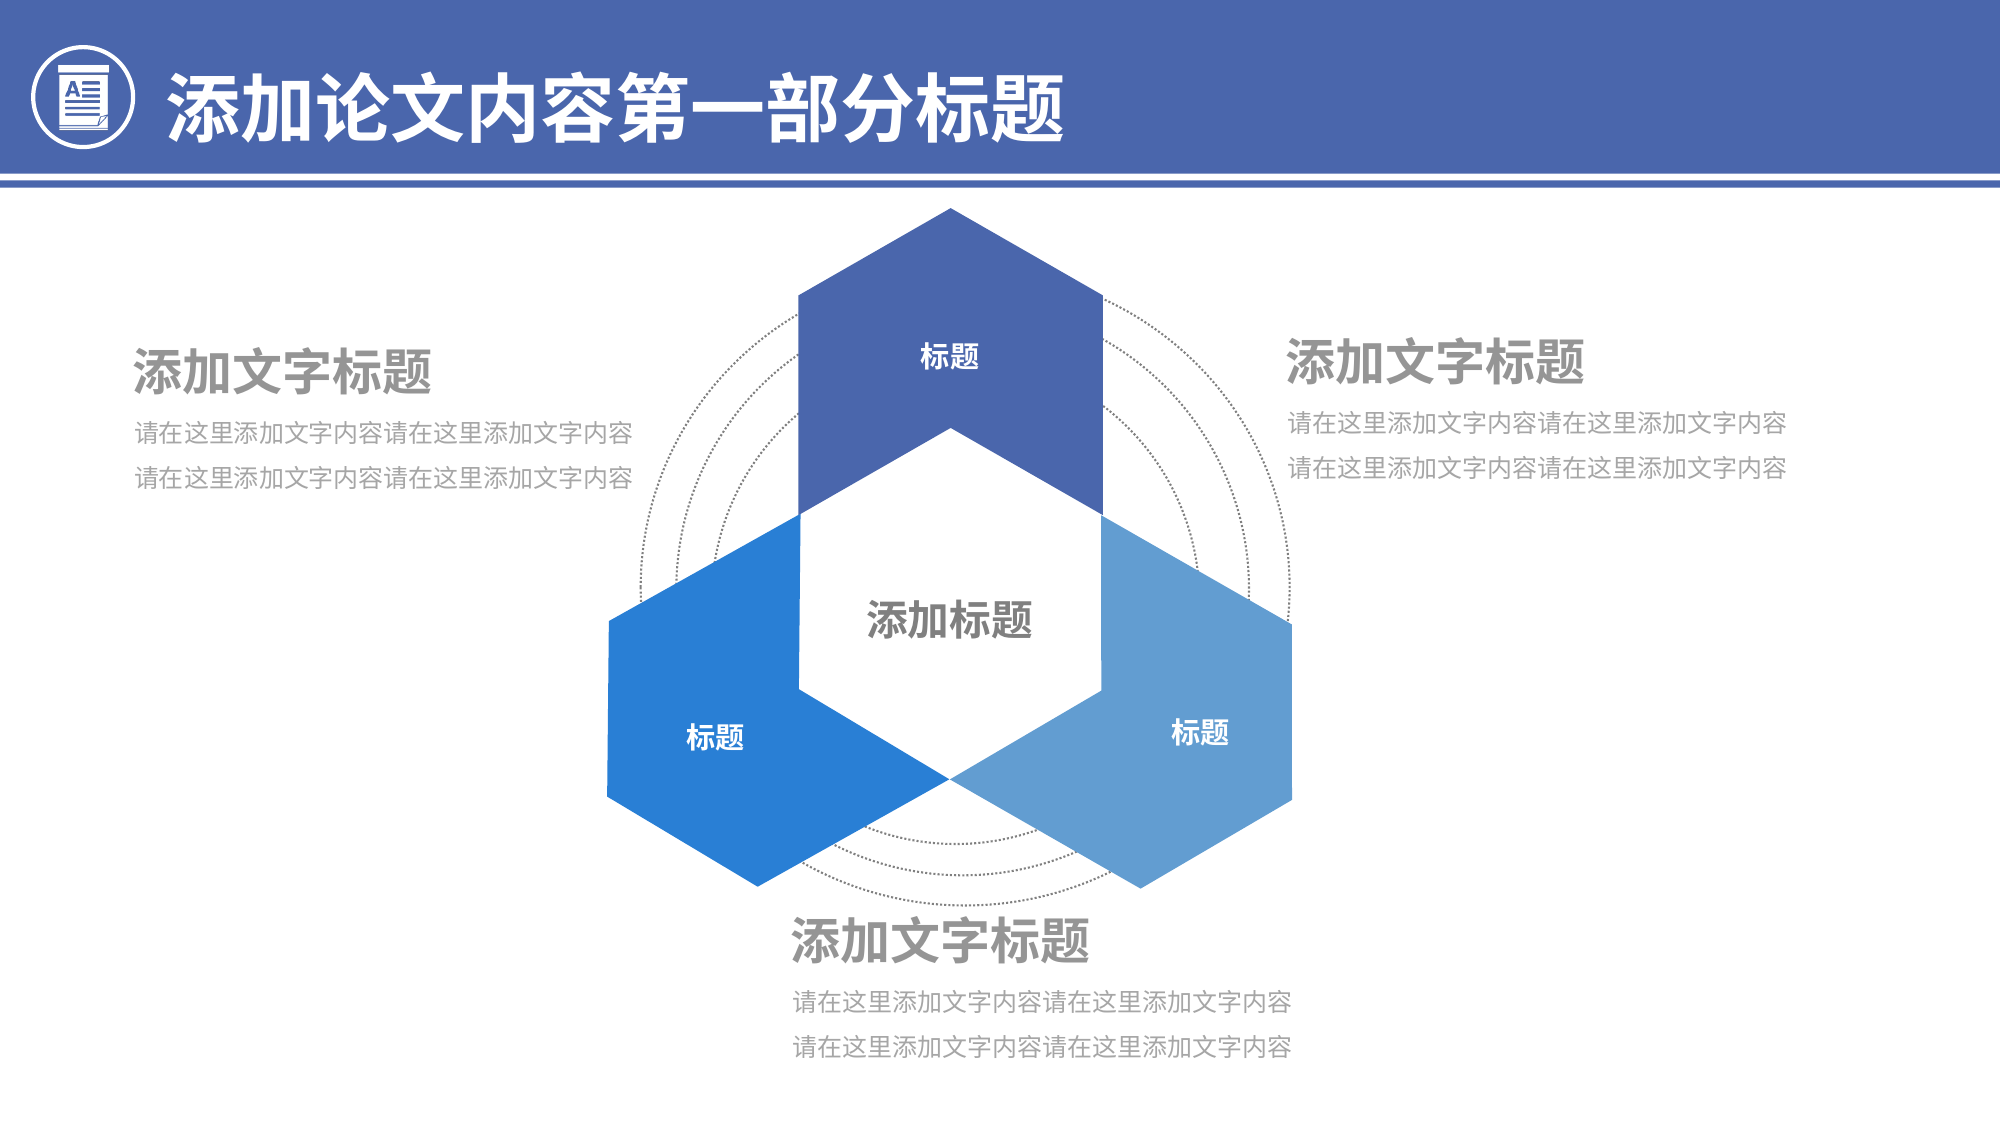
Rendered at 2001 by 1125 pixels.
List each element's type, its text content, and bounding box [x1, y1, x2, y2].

text_box [676, 366, 798, 582]
text_box [834, 827, 1076, 876]
text_box 添加文字标题 [775, 895, 1249, 984]
text_box 添加论文内容第一部分标题 [150, 9, 1088, 160]
text_box [0, 179, 2000, 189]
text_box 添加标题 [797, 586, 1102, 651]
text_box 请在这里添加文字内容请在这里添加文字内容请在这里添加文字内容请在这里添加文字内容 [119, 395, 668, 525]
text_box 标题 [1095, 706, 1286, 757]
text_box [949, 515, 1293, 889]
text_box [607, 515, 949, 887]
text_box [802, 845, 1111, 895]
text_box [1103, 348, 1250, 599]
text_box [800, 429, 1101, 586]
text_box [798, 381, 1103, 516]
text_box [714, 414, 798, 561]
text_box [798, 208, 1103, 331]
text_box 标题 [782, 331, 1118, 381]
text_box [1103, 298, 1290, 621]
text_box [640, 314, 798, 602]
text_box [1103, 405, 1198, 570]
text_box [866, 780, 1037, 845]
text_box 添加文字标题 [1270, 317, 1744, 405]
text_box [0, 0, 2000, 175]
text_box [799, 651, 1101, 779]
text_box 标题 [620, 712, 811, 763]
text_box 添加文字标题 [117, 326, 591, 415]
text_box 请在这里添加文字内容请在这里添加文字内容请在这里添加文字内容请在这里添加文字内容 [777, 963, 1326, 1094]
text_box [33, 47, 134, 148]
text_box 请在这里添加文字内容请在这里添加文字内容请在这里添加文字内容请在这里添加文字内容 [1272, 385, 1821, 516]
